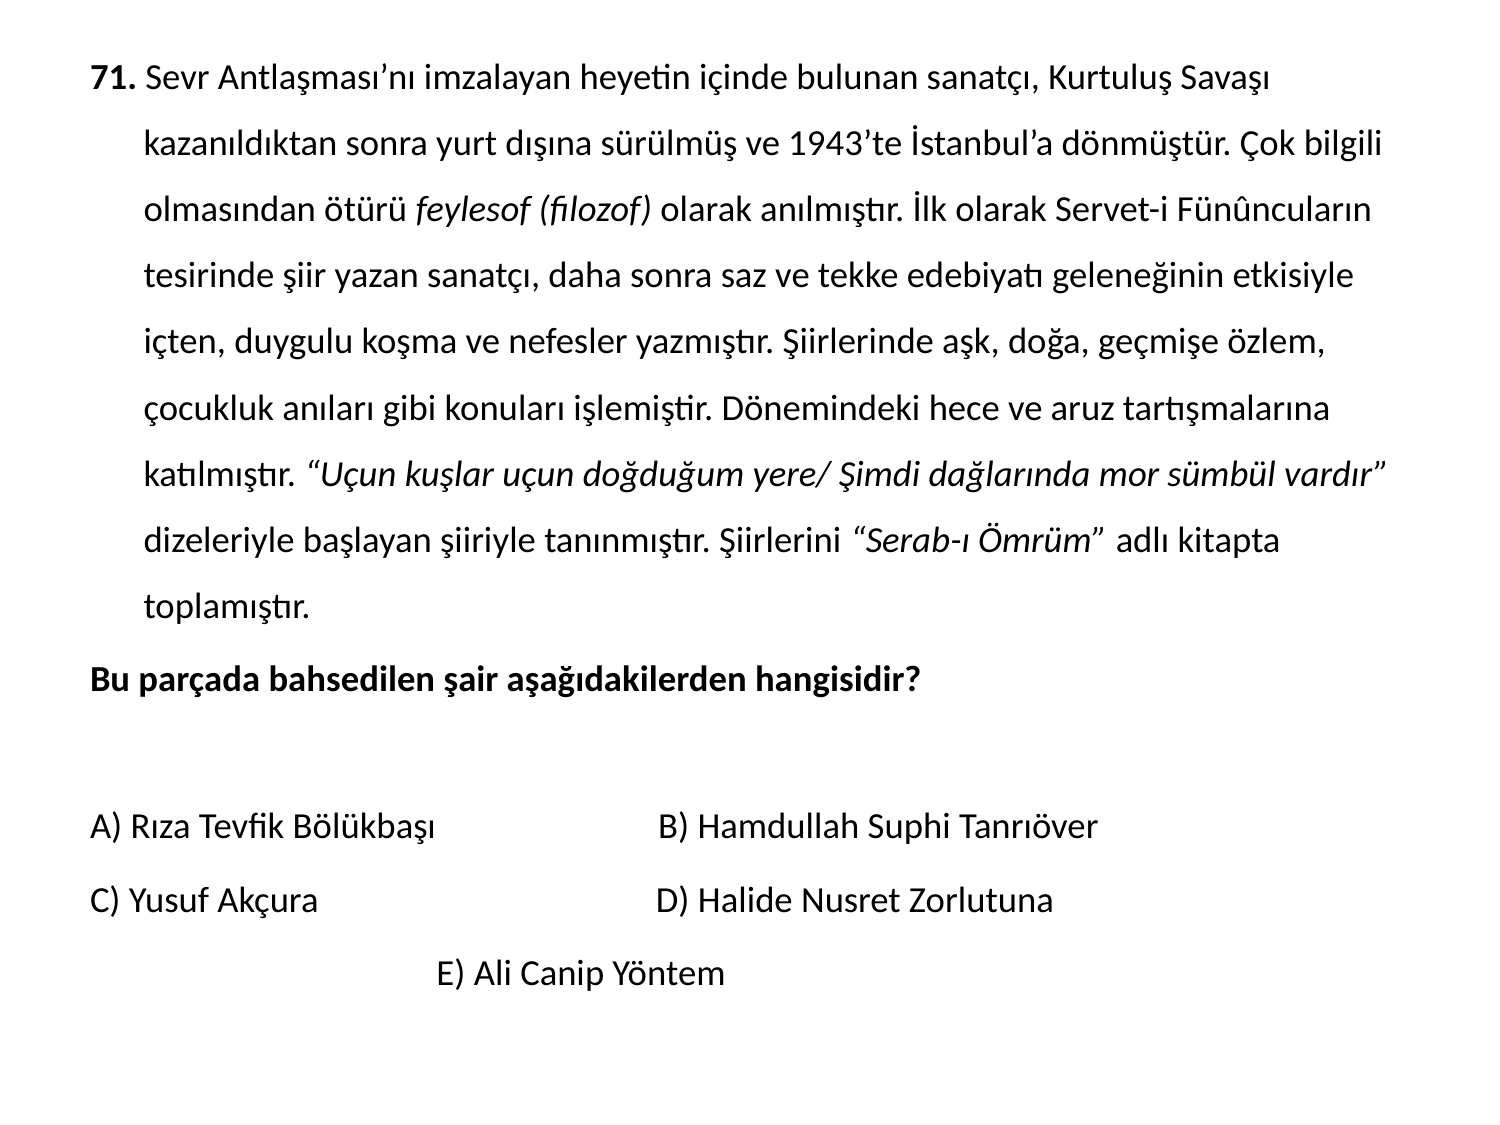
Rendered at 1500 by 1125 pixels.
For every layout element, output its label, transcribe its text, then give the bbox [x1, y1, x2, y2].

list 71. Sevr Antlaşması’nı imzalayan heyetin içinde bulunan sanatçı, Kurtuluş Savaşı kazanıldıktan sonra yurt dışına sürülmüş ve 1943’te İstanbul’a dönmüştür. Çok bilgili olmasından ötürü feylesof (filozof) olarak anılmıştır. İlk olarak Servet-i Fünûncuların tesirinde şiir yazan sanatçı, daha sonra saz ve tekke edebiyatı geleneğinin etkisiyle içten, duygulu koşma ve nefesler yazmıştır. Şiirlerinde aşk, doğa, geçmişe özlem, çocukluk anıları gibi konuları işlemiştir. Dönemindeki hece ve aruz tartışmalarına katılmıştır. “Uçun kuşlar uçun doğduğum yere/ Şimdi dağlarında mor sümbül vardır” dizeleriyle başlayan şiiriyle tanınmıştır. Şiirlerini “Serab-ı Ömrüm” adlı kitapta toplamıştır. Bu parçada bahsedilen şair aşağıdakilerden hangisidir? A) Rıza Tevfik Bölükbaşı B) Hamdullah Suphi Tanrıöver C) Yusuf Akçura D) Halide Nusret Zorlutuna E) Ali Canip Yöntem [75, 23, 1425, 1005]
